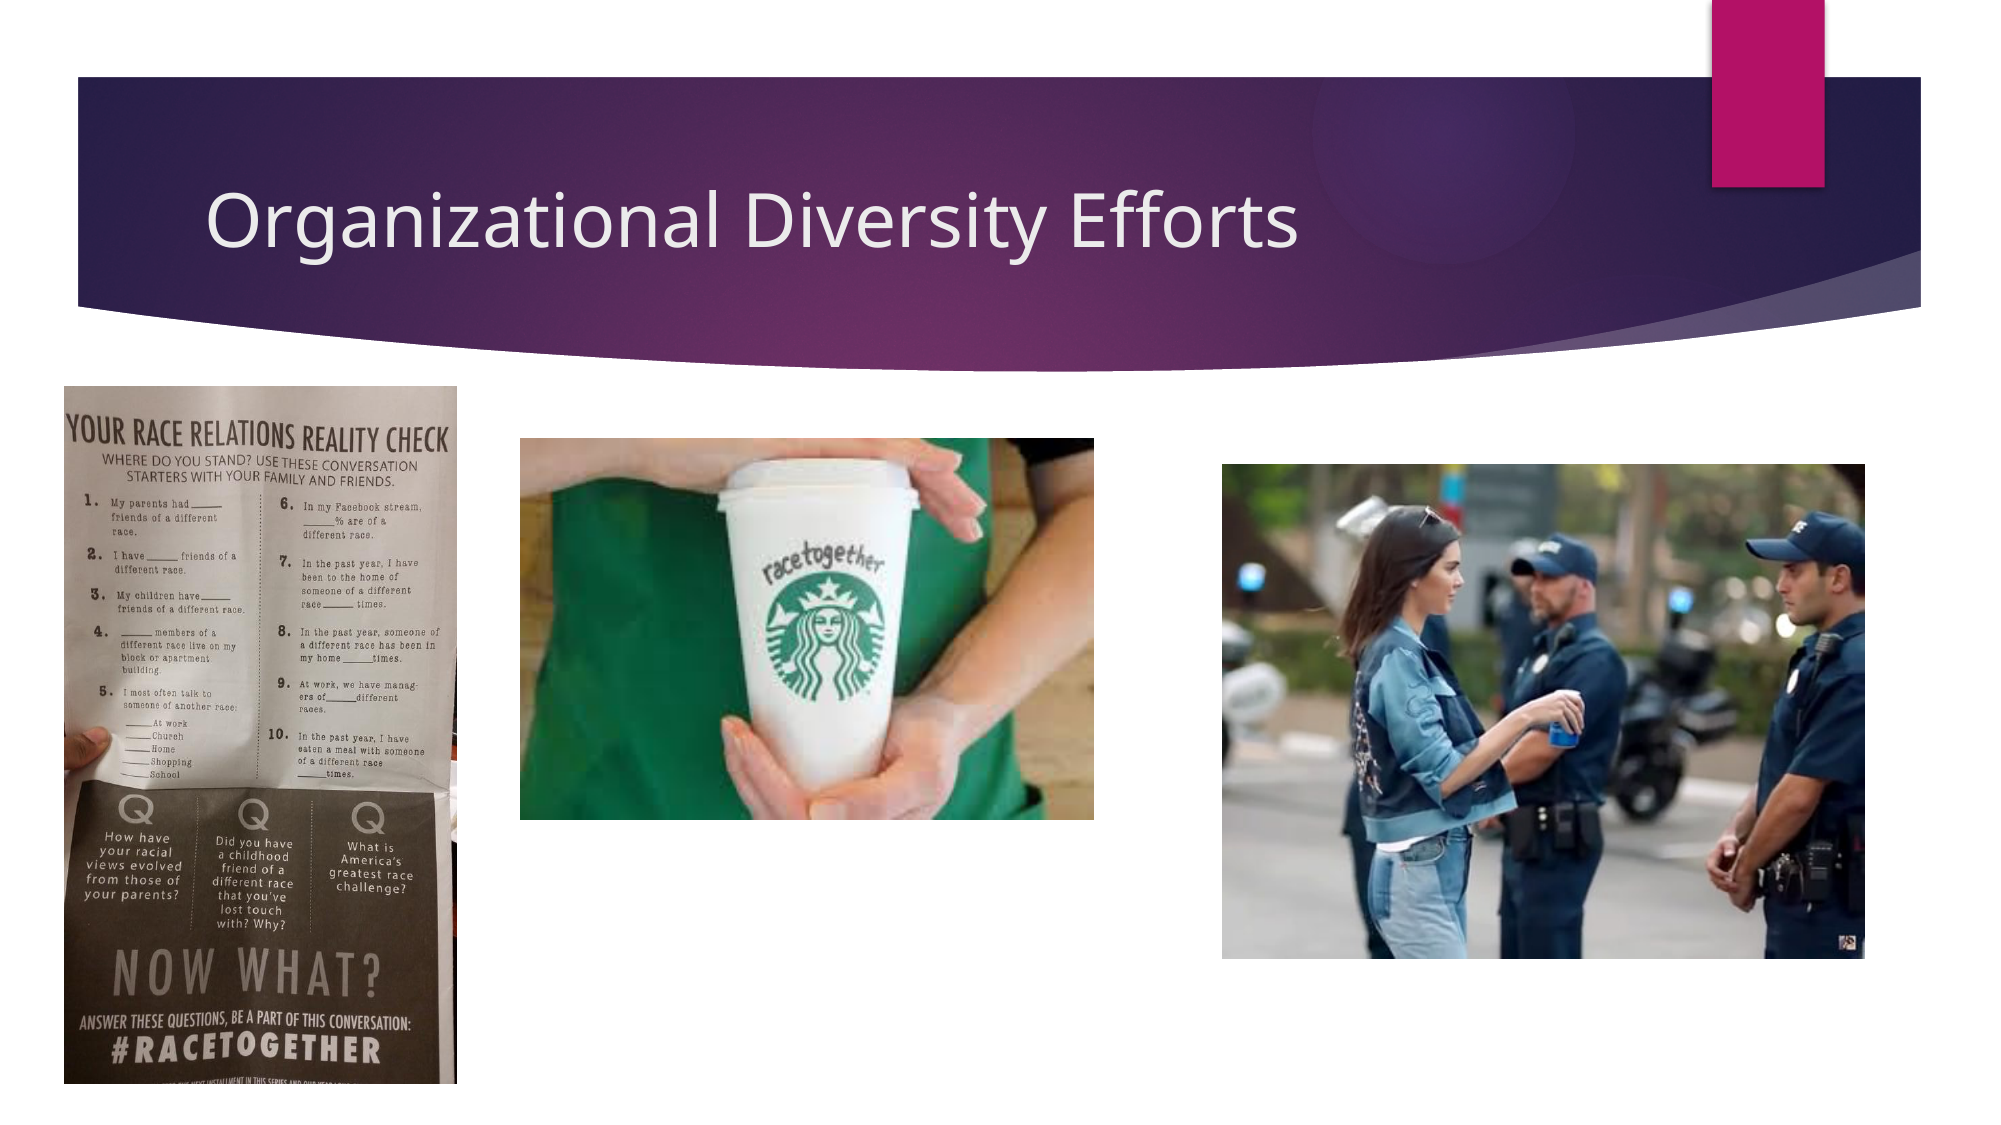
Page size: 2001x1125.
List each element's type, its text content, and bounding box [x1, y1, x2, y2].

title Organizational Diversity Efforts [189, 159, 1627, 276]
picture [1222, 464, 1865, 959]
picture [64, 386, 458, 1084]
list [520, 437, 1094, 820]
